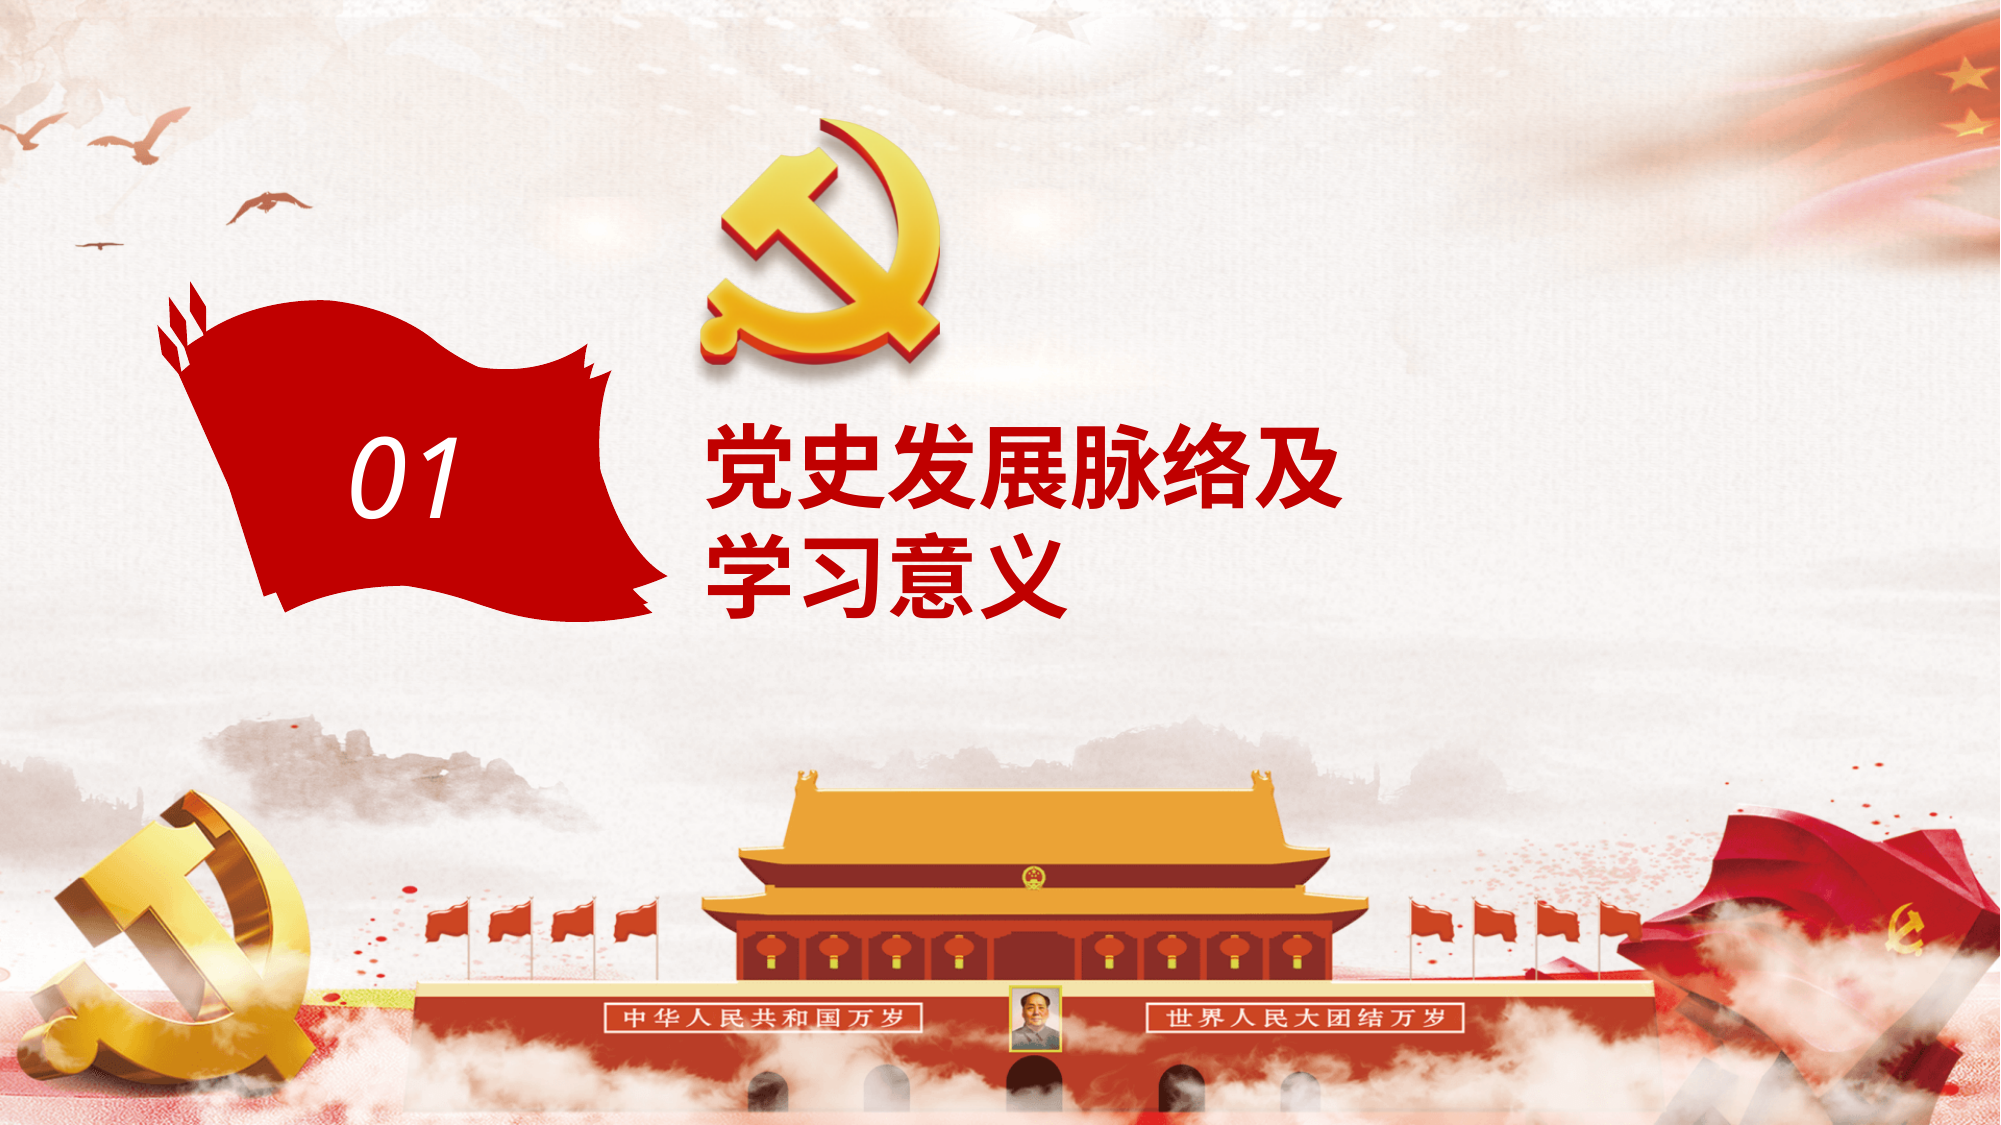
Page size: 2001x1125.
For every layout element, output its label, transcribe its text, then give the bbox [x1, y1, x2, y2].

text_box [158, 308, 668, 625]
picture [0, 0, 2000, 1125]
text_box 党史发展脉络及学习意义 [688, 391, 1433, 649]
